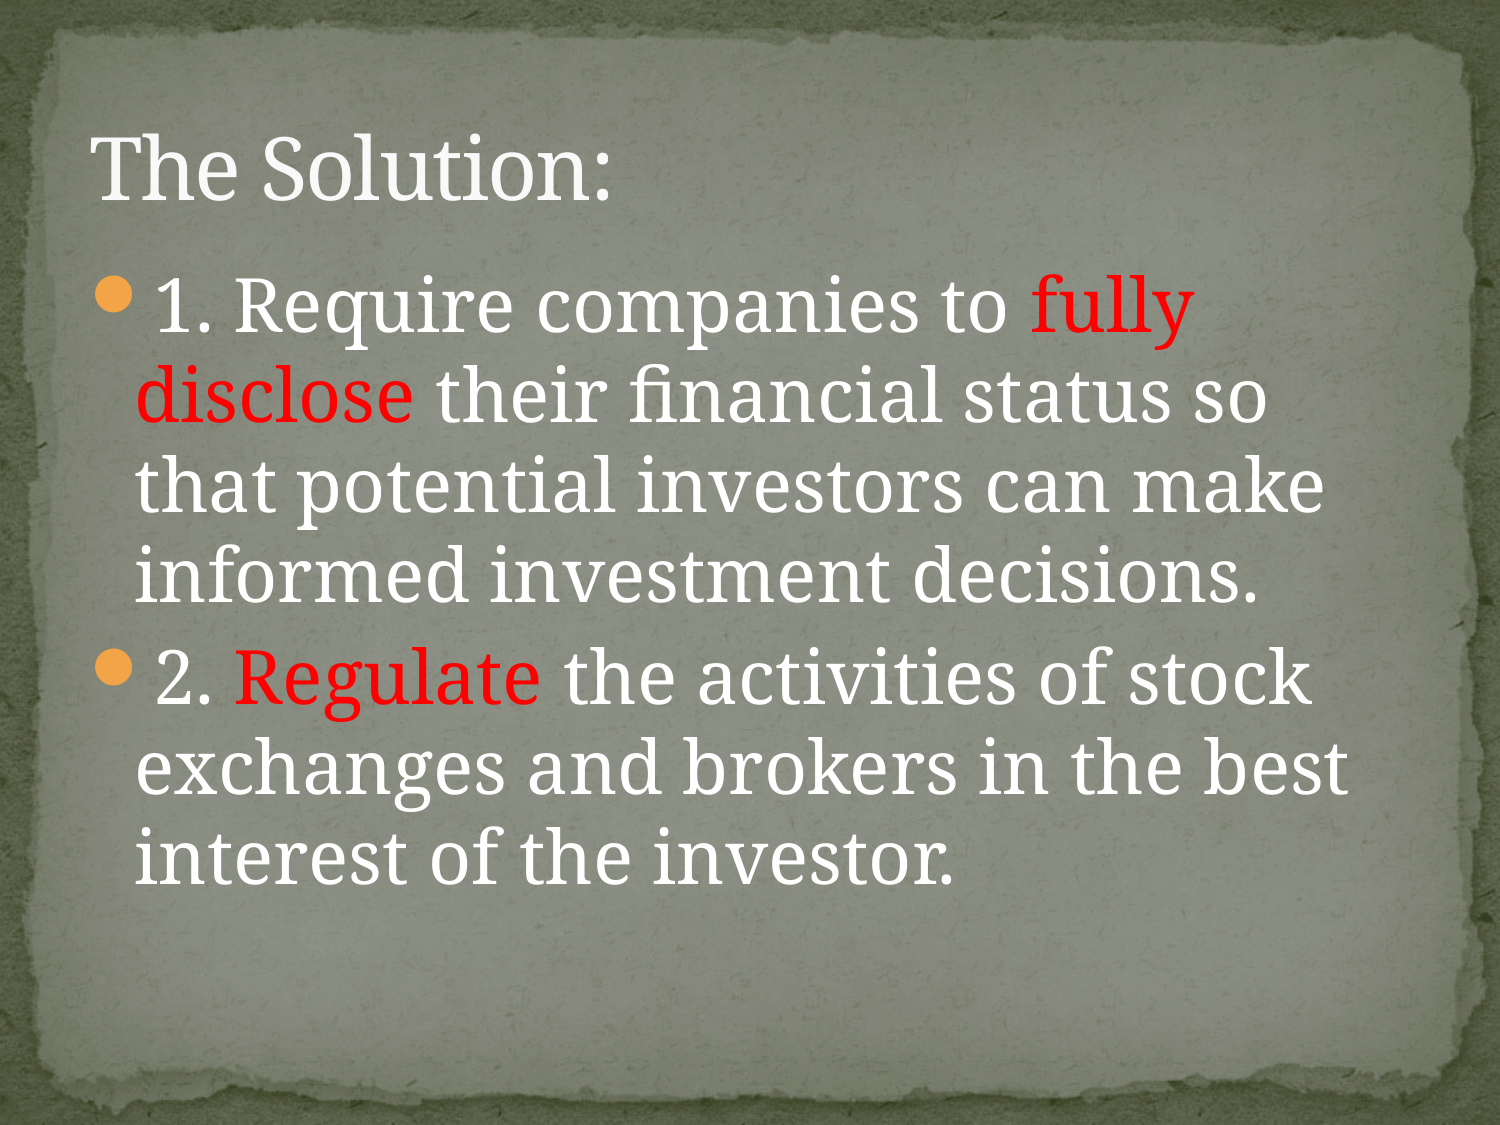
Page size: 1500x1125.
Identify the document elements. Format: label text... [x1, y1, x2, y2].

title The Solution: [74, 24, 1425, 225]
list 1. Require companies to fully disclose their financial status so that potential investors can make informed investment decisions. 2. Regulate the activities of stock exchanges and brokers in the best interest of the investor. [75, 249, 1425, 1000]
